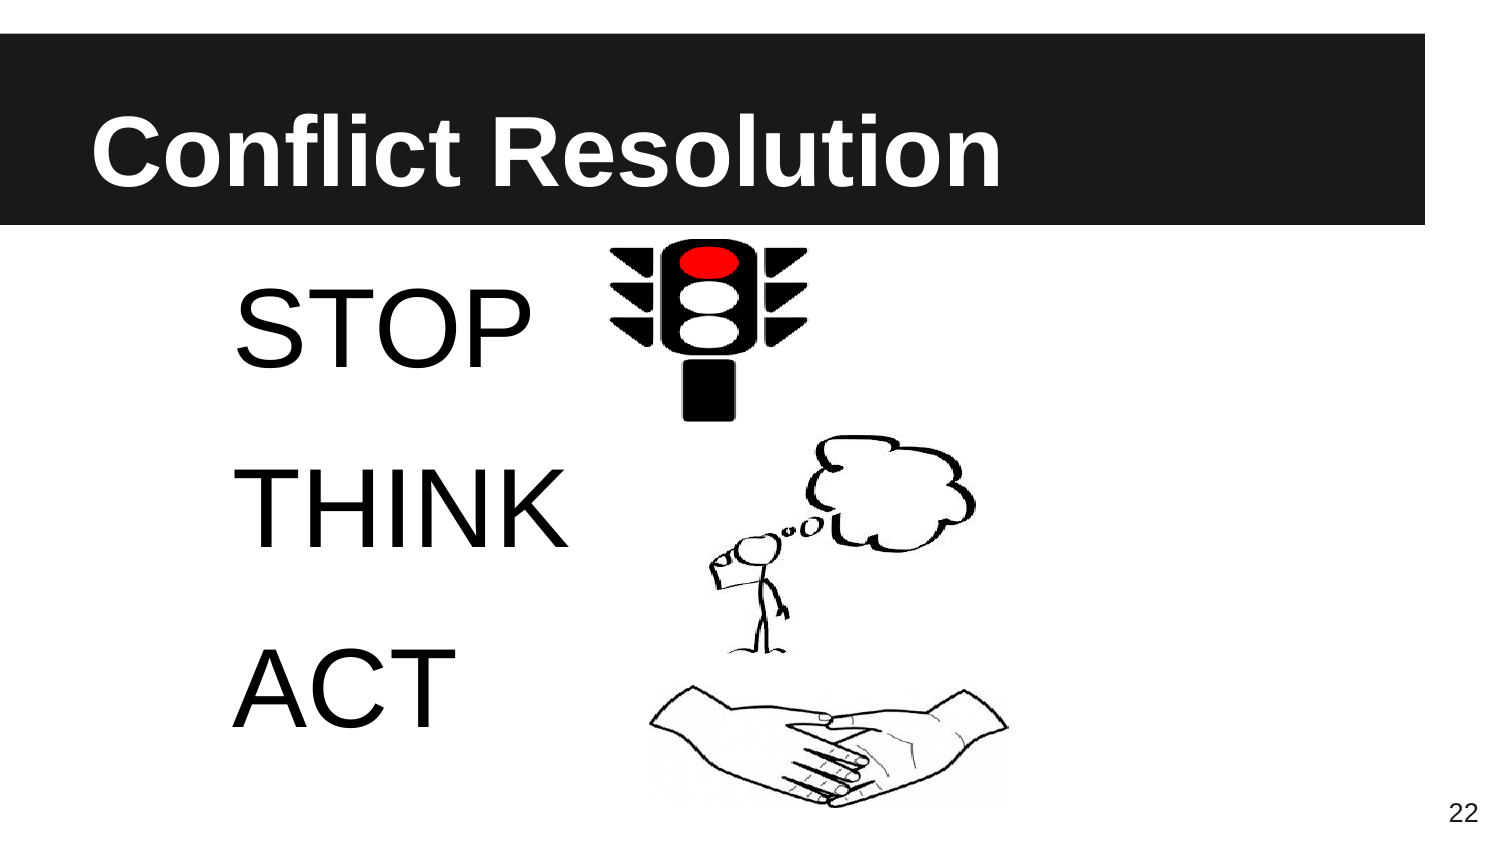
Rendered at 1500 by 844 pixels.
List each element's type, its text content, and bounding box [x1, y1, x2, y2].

picture [708, 435, 976, 655]
title Conflict Resolution [75, 33, 1425, 221]
picture [649, 685, 1009, 809]
slide_number 22 [1403, 779, 1494, 844]
picture [541, 239, 877, 422]
list STOP THINK ACT [217, 239, 1262, 750]
